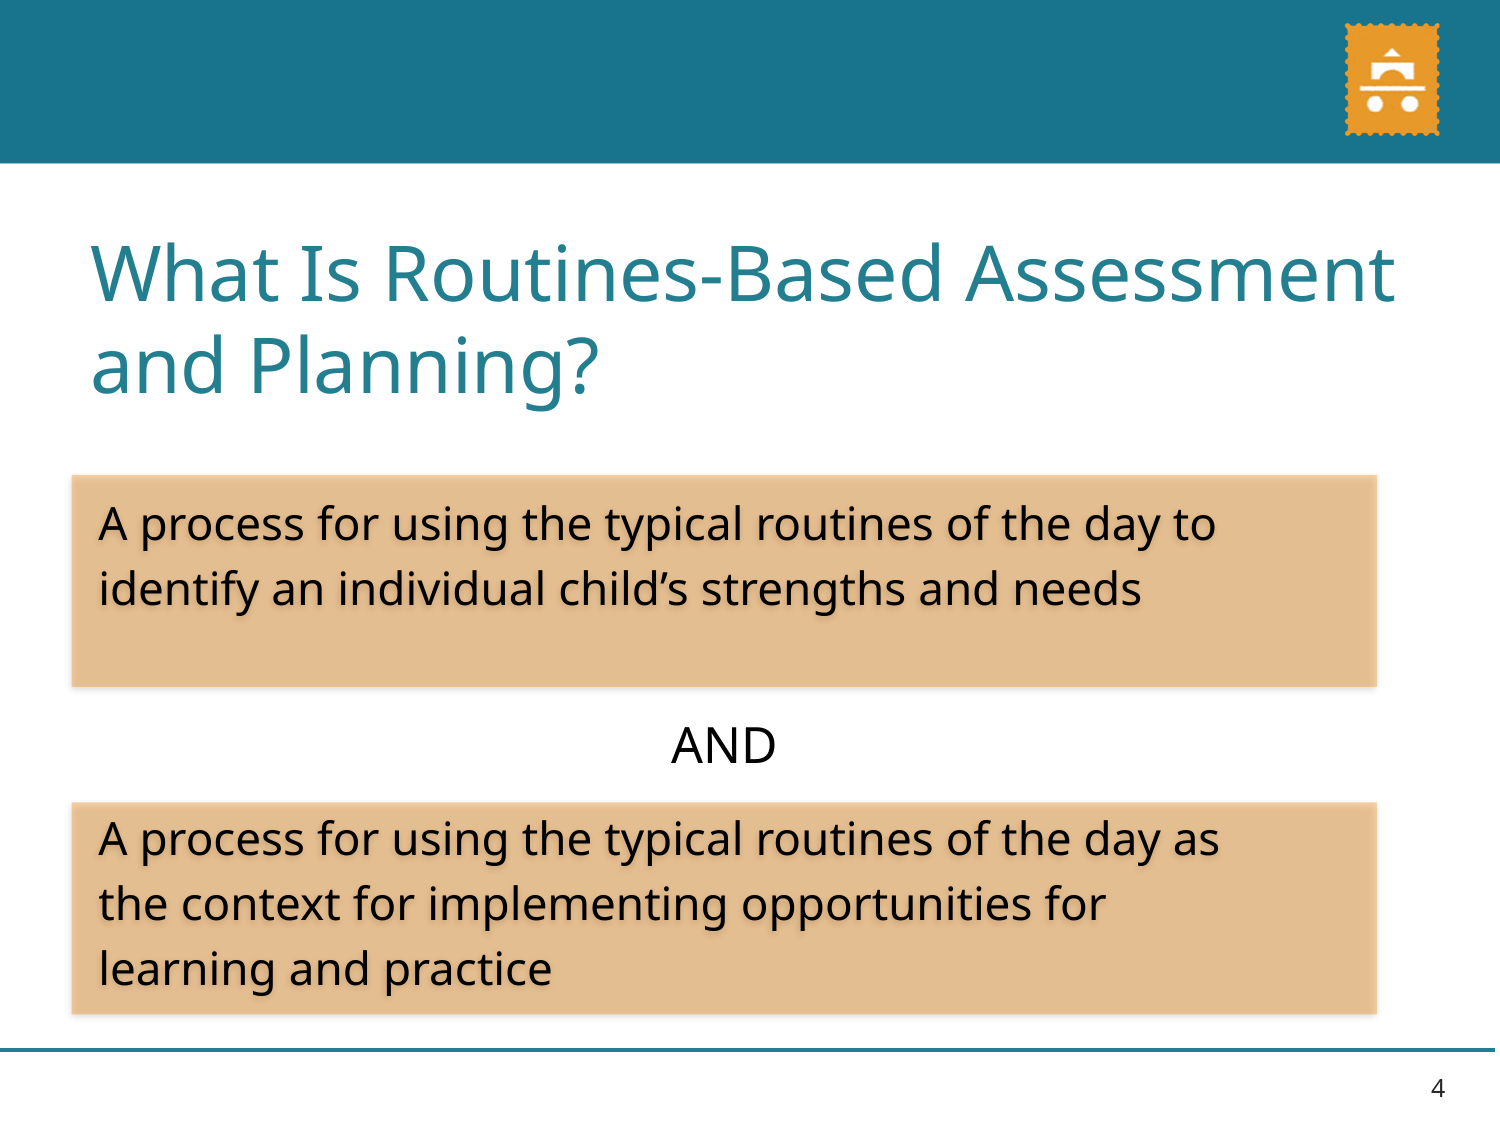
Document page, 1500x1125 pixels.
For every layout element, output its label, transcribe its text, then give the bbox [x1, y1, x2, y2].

text_box What Is Routines-Based Assessment and Planning? [74, 216, 1451, 417]
text_box AND [71, 705, 1378, 784]
text_box A process for using the typical routines of the day as the context for implementing opportunities for learning and practice [71, 801, 1378, 1015]
picture [0, 0, 1500, 1125]
text_box 4 [1416, 1065, 1460, 1125]
text_box A process for using the typical routines of the day to identify an individual child’s strengths and needs [71, 474, 1378, 688]
